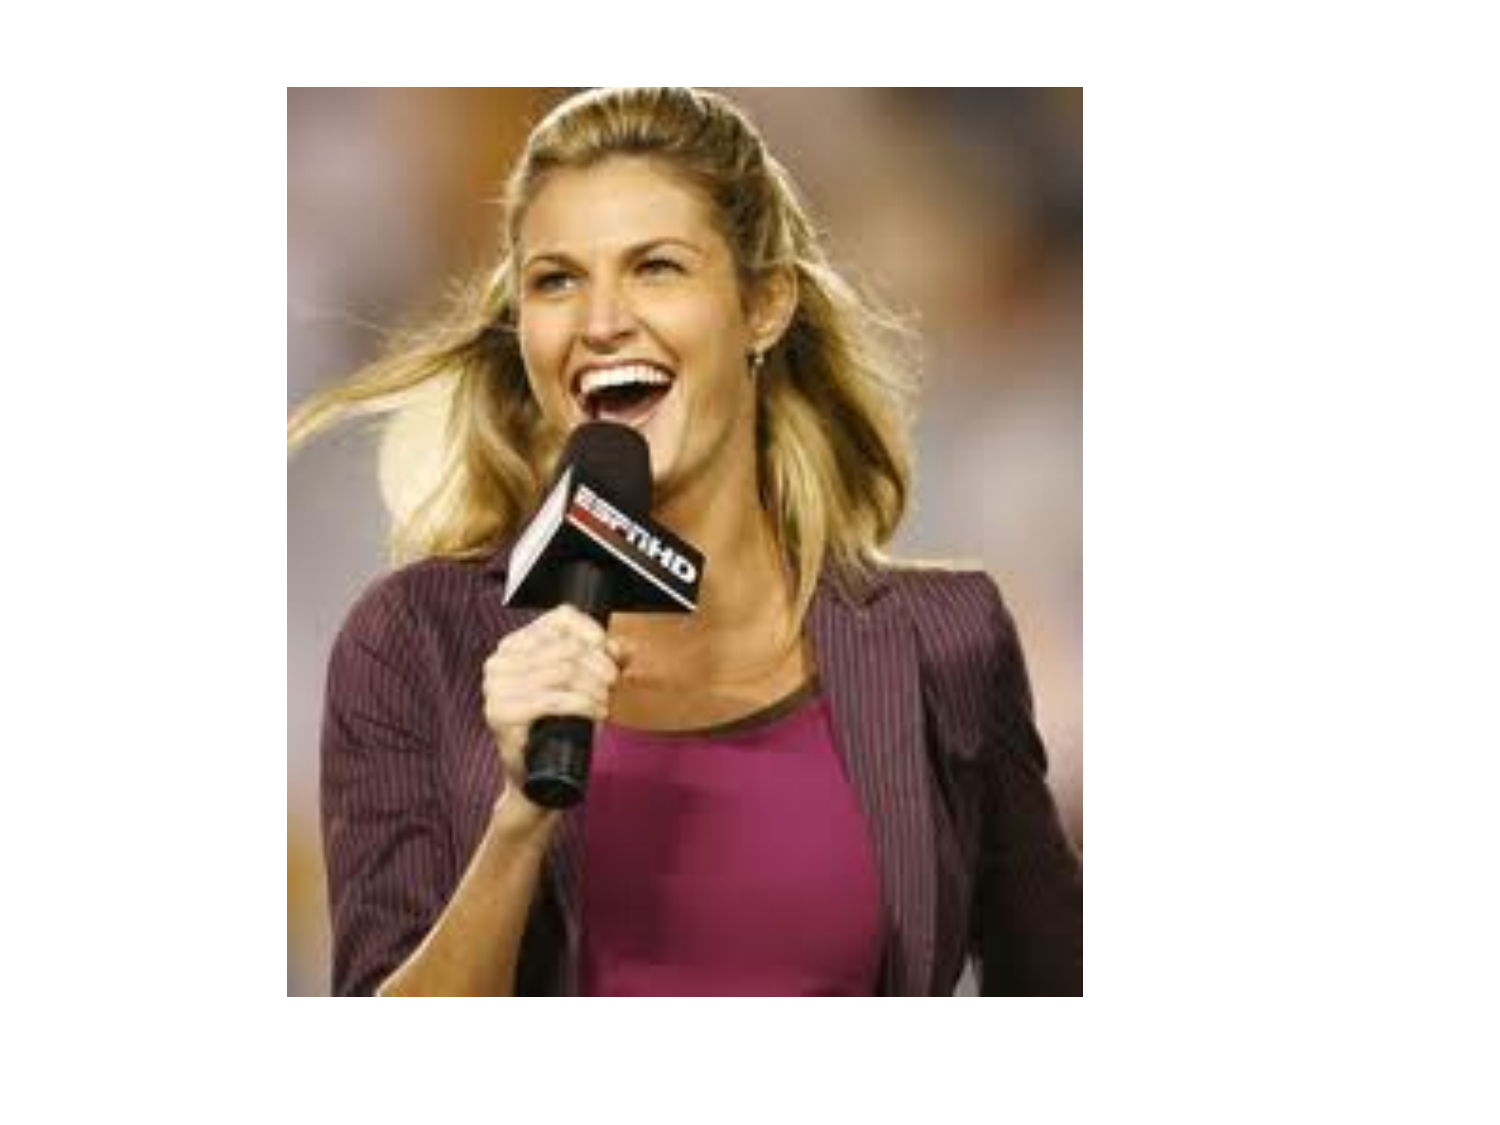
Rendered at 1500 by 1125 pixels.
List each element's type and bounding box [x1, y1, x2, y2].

picture [287, 87, 1083, 997]
